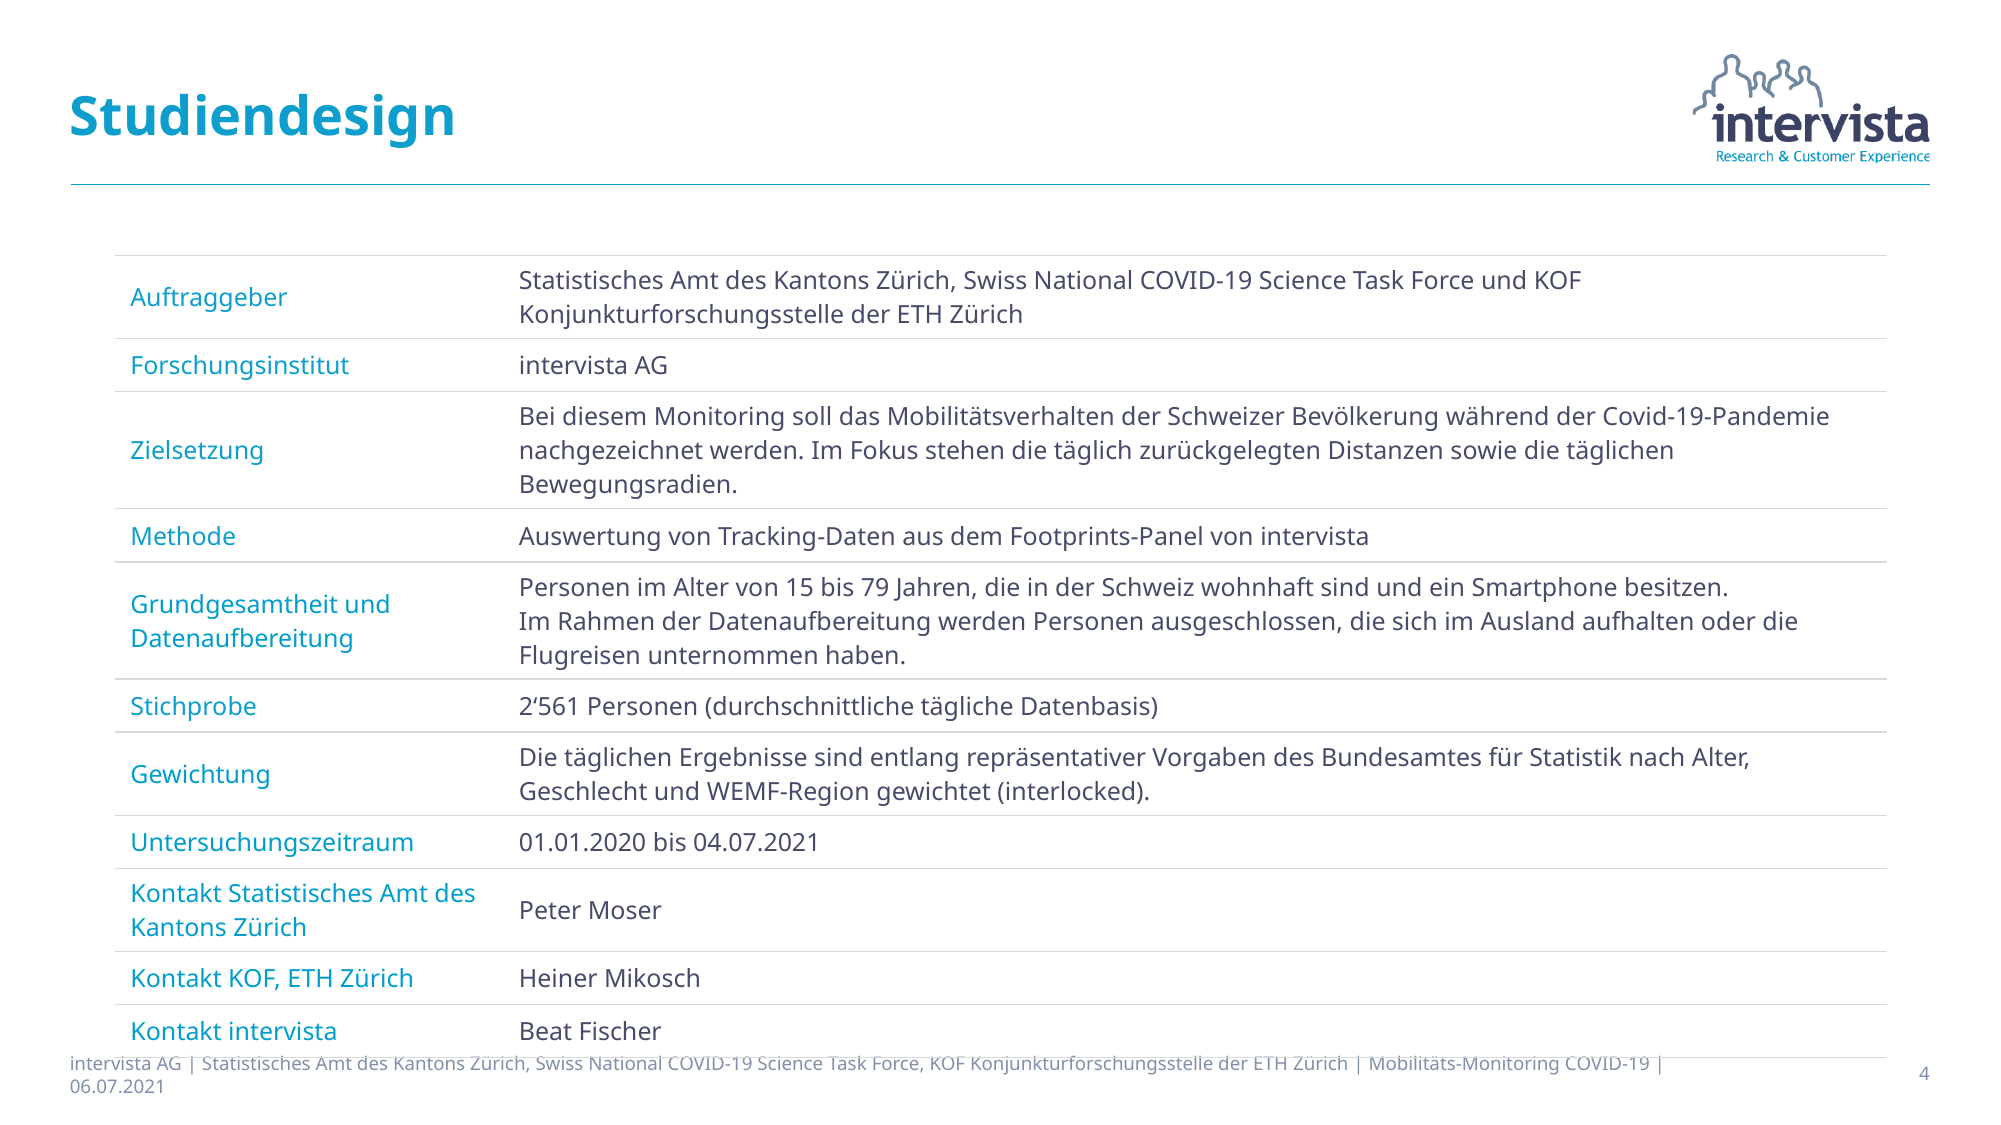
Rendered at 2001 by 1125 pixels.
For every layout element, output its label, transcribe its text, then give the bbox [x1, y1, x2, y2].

table_header Auftraggeber [115, 256, 504, 338]
table_cell Heiner Mikosch [504, 952, 1887, 1004]
footer intervista AG | Statistisches Amt des Kantons Zürich, Swiss National COVID-19 Science Task Force, KOF Konjunkturforschungsstelle der ETH Zürich | Mobilitäts-Monitoring COVID-19 | 06.07.2021 [54, 1035, 1629, 1114]
table_cell 01.01.2020 bis 04.07.2021 [504, 816, 1887, 868]
table_cell Forschungsinstitut [115, 339, 504, 391]
table_cell Grundgesamtheit und Datenaufbereitung [115, 563, 504, 678]
table_cell intervista AG [504, 339, 1887, 391]
table_cell Gewichtung [115, 733, 504, 815]
table_cell Stichprobe [115, 680, 504, 731]
table_cell Bei diesem Monitoring soll das Mobilitätsverhalten der Schweizer Bevölkerung während der Covid-19-Pandemie nachgezeichnet werden. Im Fokus stehen die täglich zurückgelegten Distanzen sowie die täglichen Bewegungsradien. [504, 392, 1887, 508]
table_cell 2‘561 Personen (durchschnittliche tägliche Datenbasis) [504, 680, 1887, 731]
table_header Statistisches Amt des Kantons Zürich, Swiss National COVID-19 Science Task Force und KOF Konjunkturforschungsstelle der ETH Zürich [504, 256, 1887, 338]
table_cell Untersuchungszeitraum [115, 816, 504, 868]
table_cell Kontakt intervista [115, 1005, 504, 1057]
title Studiendesign [54, 43, 1630, 185]
table_cell Personen im Alter von 15 bis 79 Jahren, die in der Schweiz wohnhaft sind und ein Smartphone besitzen. Im Rahmen der Datenaufbereitung werden Personen ausgeschlossen, die sich im Ausland aufhalten oder die Flugreisen unternommen haben. [504, 563, 1887, 678]
table_cell Kontakt Statistisches Amt des Kantons Zürich [115, 869, 504, 951]
table_cell Beat Fischer [504, 1005, 1887, 1057]
table_cell Peter Moser [504, 869, 1887, 951]
table_cell Zielsetzung [115, 392, 504, 508]
table_cell Die täglichen Ergebnisse sind entlang repräsentativer Vorgaben des Bundesamtes für Statistik nach Alter, Geschlecht und WEMF-Region gewichtet (interlocked). [504, 733, 1887, 815]
table_cell Kontakt KOF, ETH Zürich [115, 952, 504, 1004]
slide_number 4 [1629, 1035, 1945, 1114]
table_cell Methode [115, 509, 504, 561]
table_cell Auswertung von Tracking-Daten aus dem Footprints-Panel von intervista [504, 509, 1887, 561]
